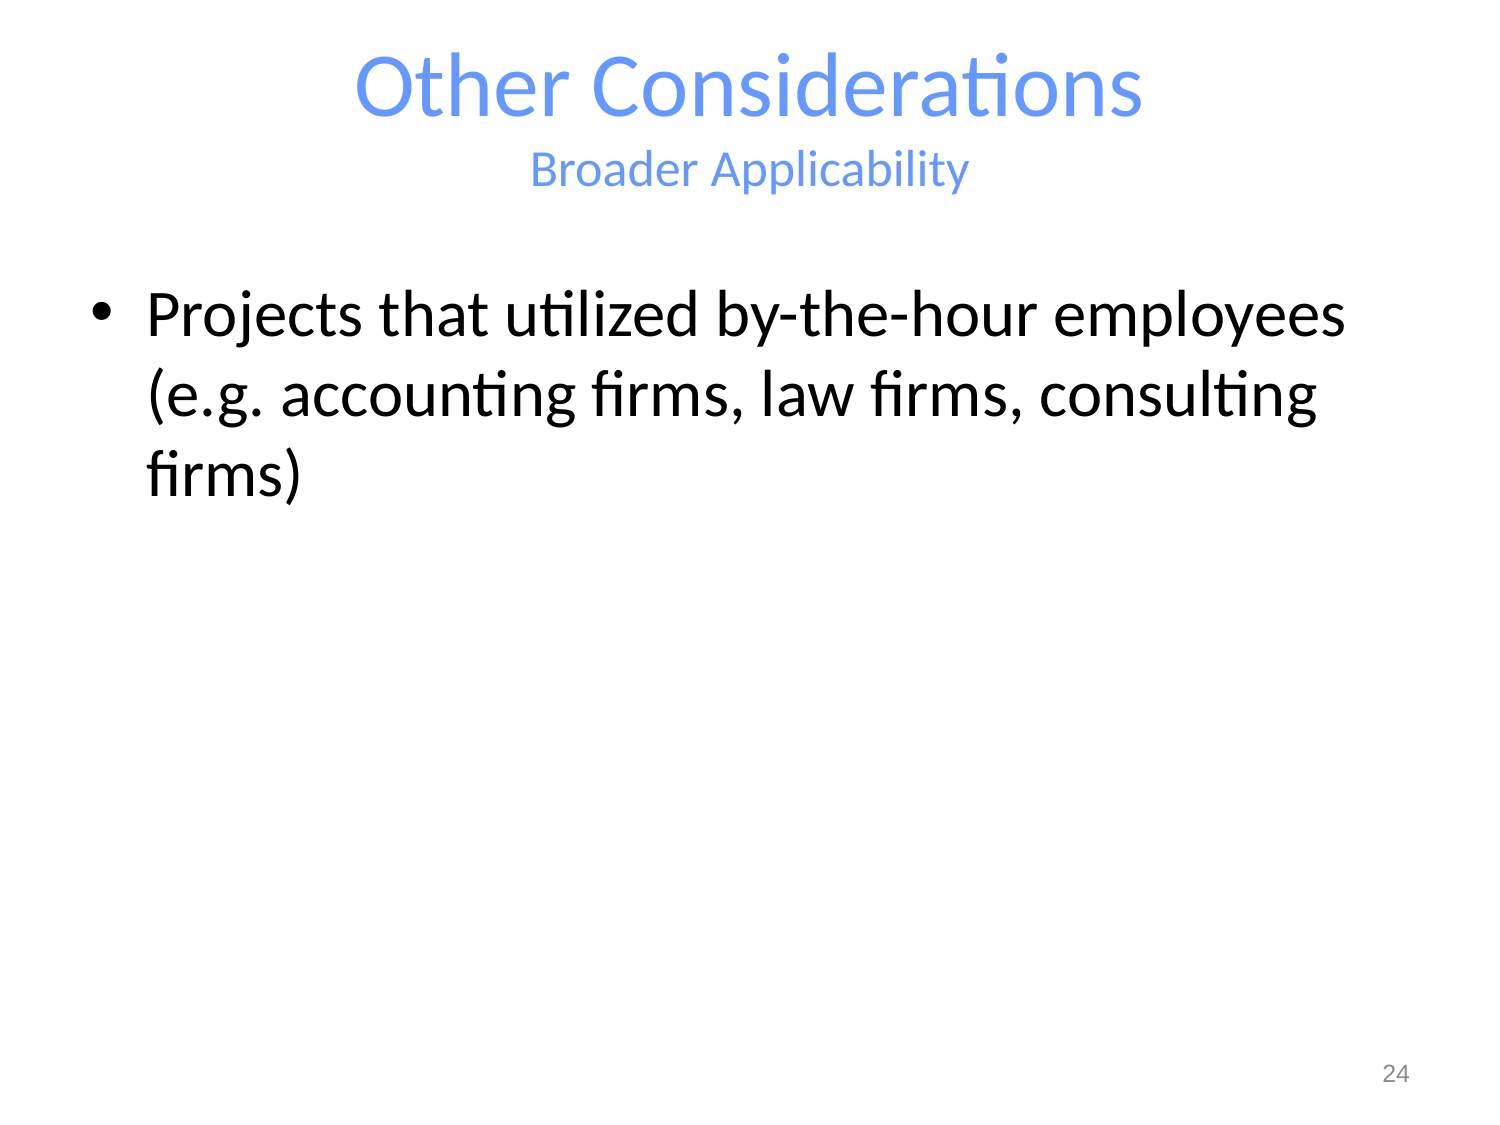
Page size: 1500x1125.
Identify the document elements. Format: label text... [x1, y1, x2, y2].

list Projects that utilized by-the-hour employees (e.g. accounting firms, law firms, consulting firms) [74, 262, 1426, 1006]
text_box Other Considerations Broader Applicability [74, 16, 1425, 205]
text_box 24 [1074, 1042, 1425, 1103]
